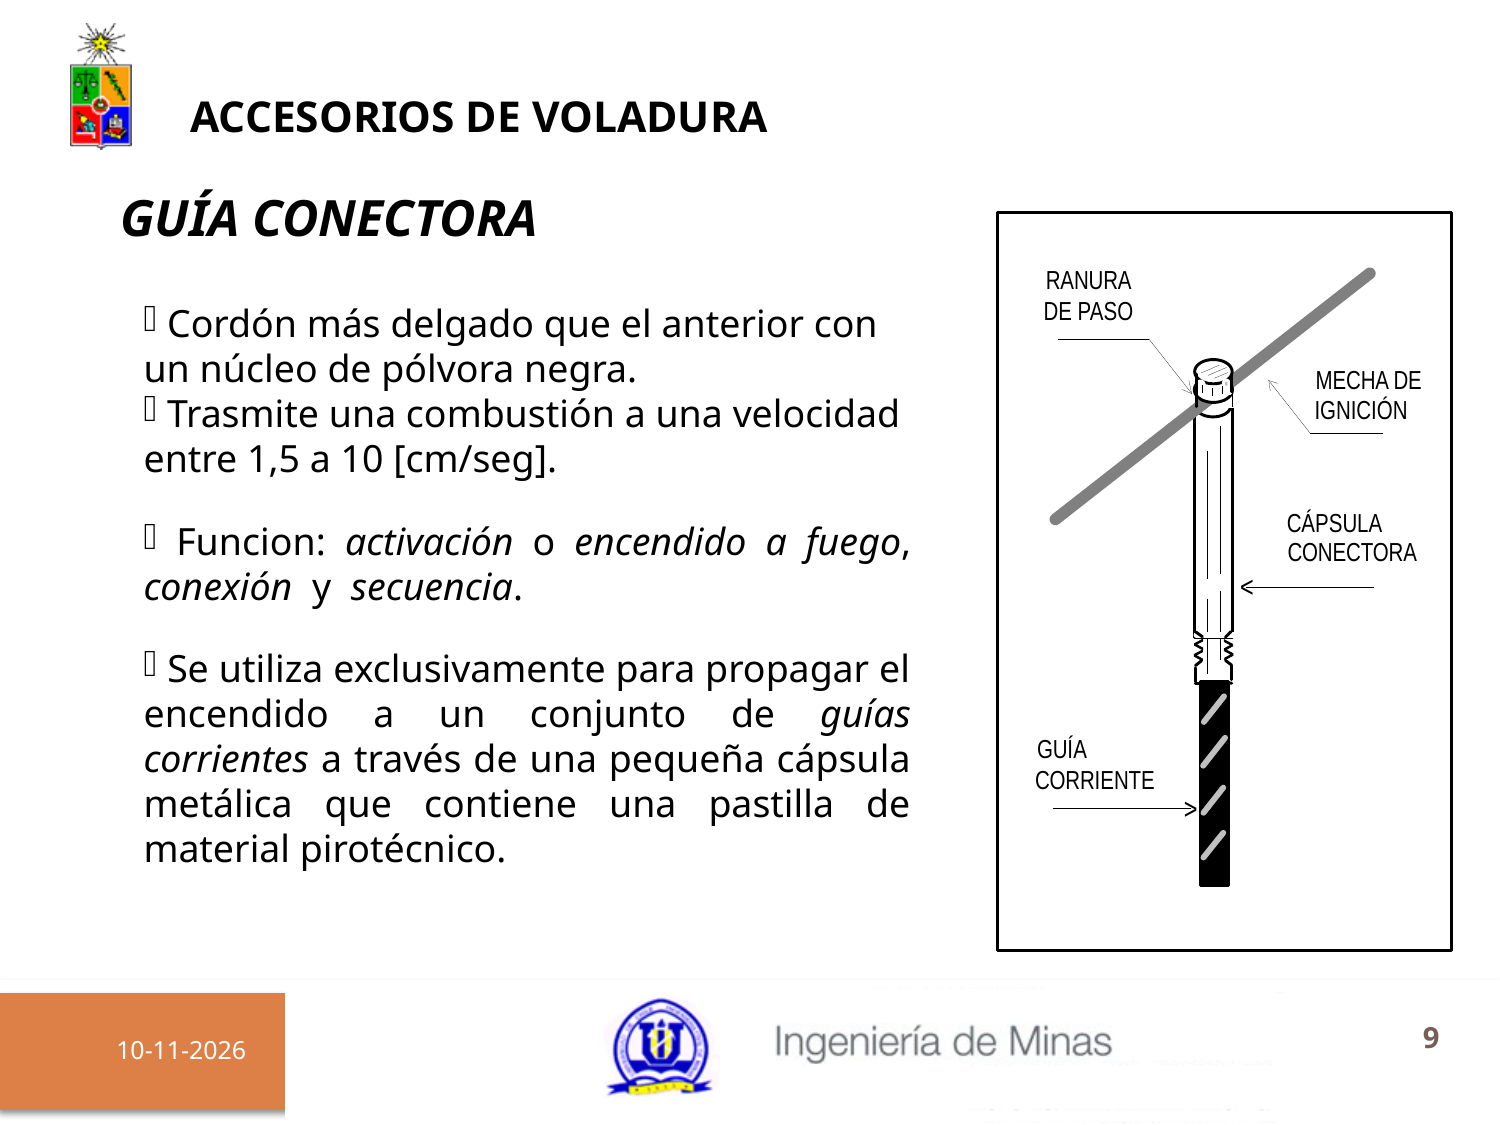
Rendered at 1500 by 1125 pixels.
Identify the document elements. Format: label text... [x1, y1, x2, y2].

text_box Guía conectora [105, 187, 1196, 254]
picture [69, 23, 132, 151]
text_box Cordón más delgado que el anterior con un núcleo de pólvora negra. Trasmite una combustión a una velocidad entre 1,5 a 10 [cm/seg]. Funcion: activación o encendido a fuego, conexión y secuencia. Se utiliza exclusivamente para propagar el encendido a un conjunto de guías corrientes a través de una pequeña cápsula metálica que contiene una pastilla de material pirotécnico. [128, 292, 926, 878]
text_box Accesorios de voladura [175, 81, 1266, 148]
picture [285, 980, 1500, 1125]
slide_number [12, 995, 279, 1108]
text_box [995, 210, 1454, 953]
